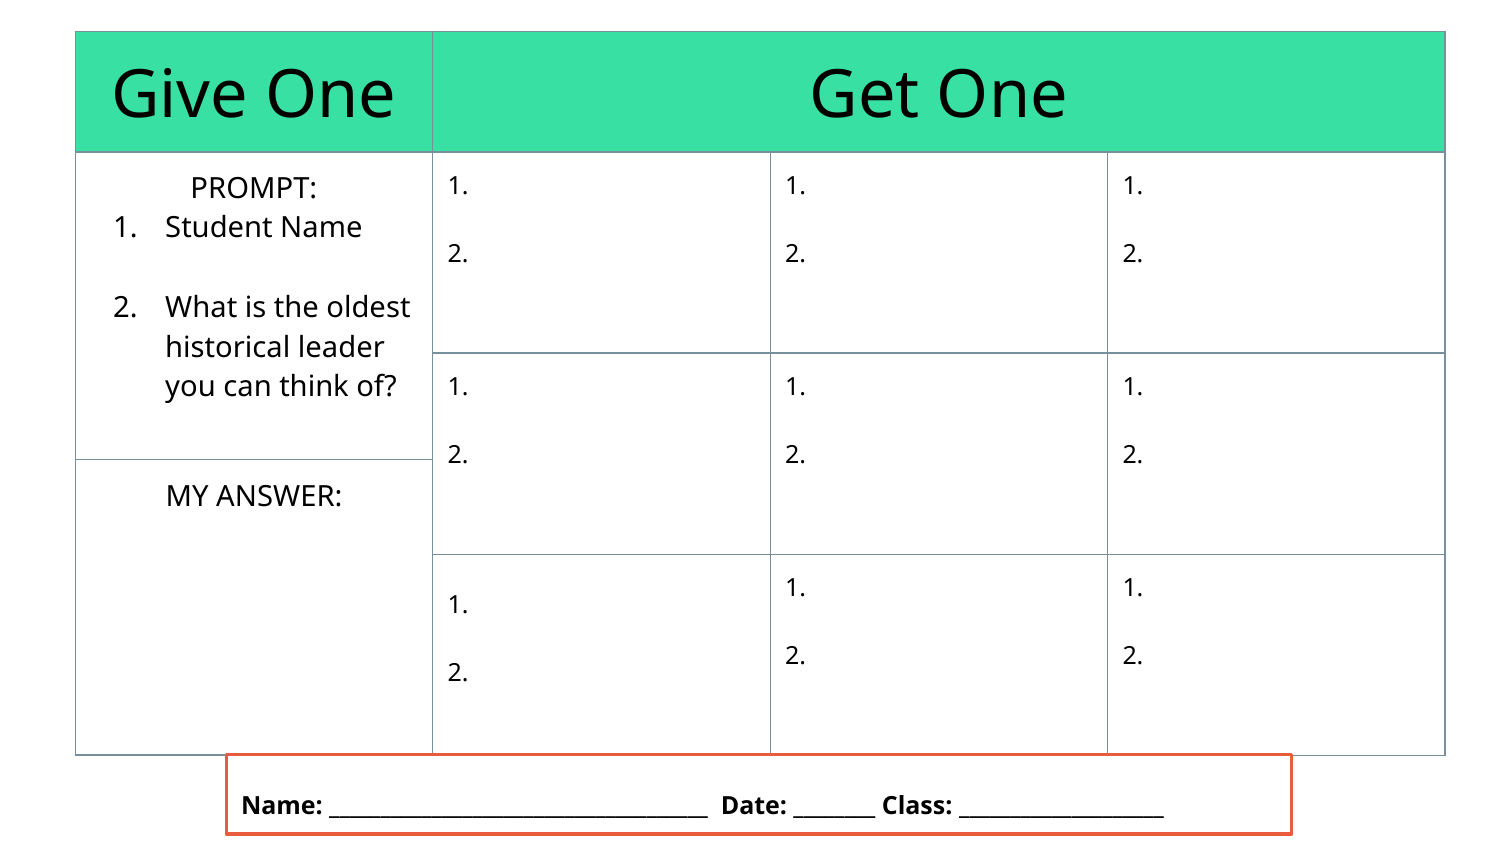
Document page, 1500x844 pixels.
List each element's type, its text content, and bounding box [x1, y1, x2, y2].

table_cell 1. 2. [433, 555, 770, 754]
table_cell 1. 2. [1108, 354, 1444, 554]
table_cell MY ANSWER: [76, 460, 432, 754]
table_cell PROMPT: Student Name What is the oldest historical leader you can think of? [76, 153, 432, 459]
table_cell 1. 2. [771, 555, 1107, 754]
table_cell 1. 2. [433, 354, 770, 554]
table_cell 1. 2. [1108, 153, 1444, 352]
table_header Get One [433, 32, 1444, 151]
text_box Name: _____________________________________ Date: ________ Class: ____________________ [226, 754, 1292, 834]
table_header Give One [76, 32, 432, 151]
table_cell 1. 2. [771, 153, 1107, 352]
table_cell 1. 2. [771, 354, 1107, 554]
table_cell 1. 2. [433, 153, 770, 352]
table_cell 1. 2. [1108, 555, 1444, 755]
